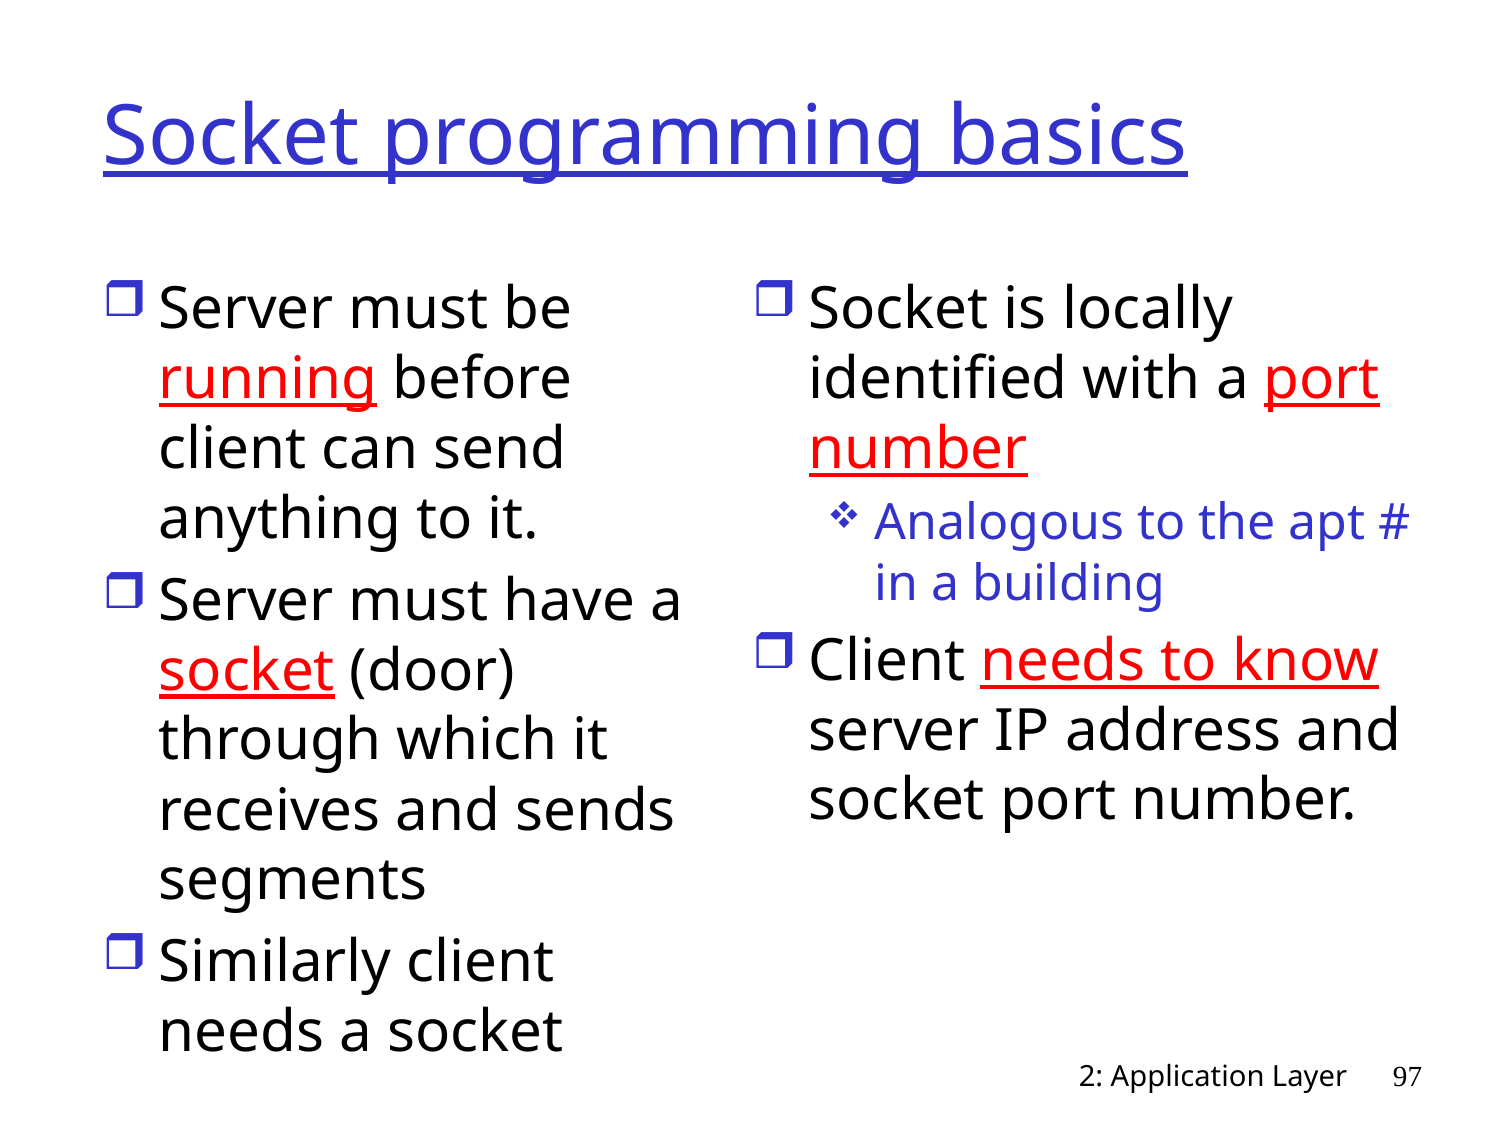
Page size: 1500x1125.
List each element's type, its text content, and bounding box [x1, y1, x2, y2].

list Socket is locally identified with a port number Analogous to the apt # in a building Client needs to know server IP address and socket port number. [737, 262, 1442, 1026]
list Server must be running before client can send anything to it. Server must have a socket (door) through which it receives and sends segments Similarly client needs a socket [87, 262, 737, 1026]
footer 2: Application Layer [887, 1049, 1362, 1125]
title Socket programming basics [87, 37, 1363, 226]
slide_number 97 [1362, 1049, 1438, 1125]
